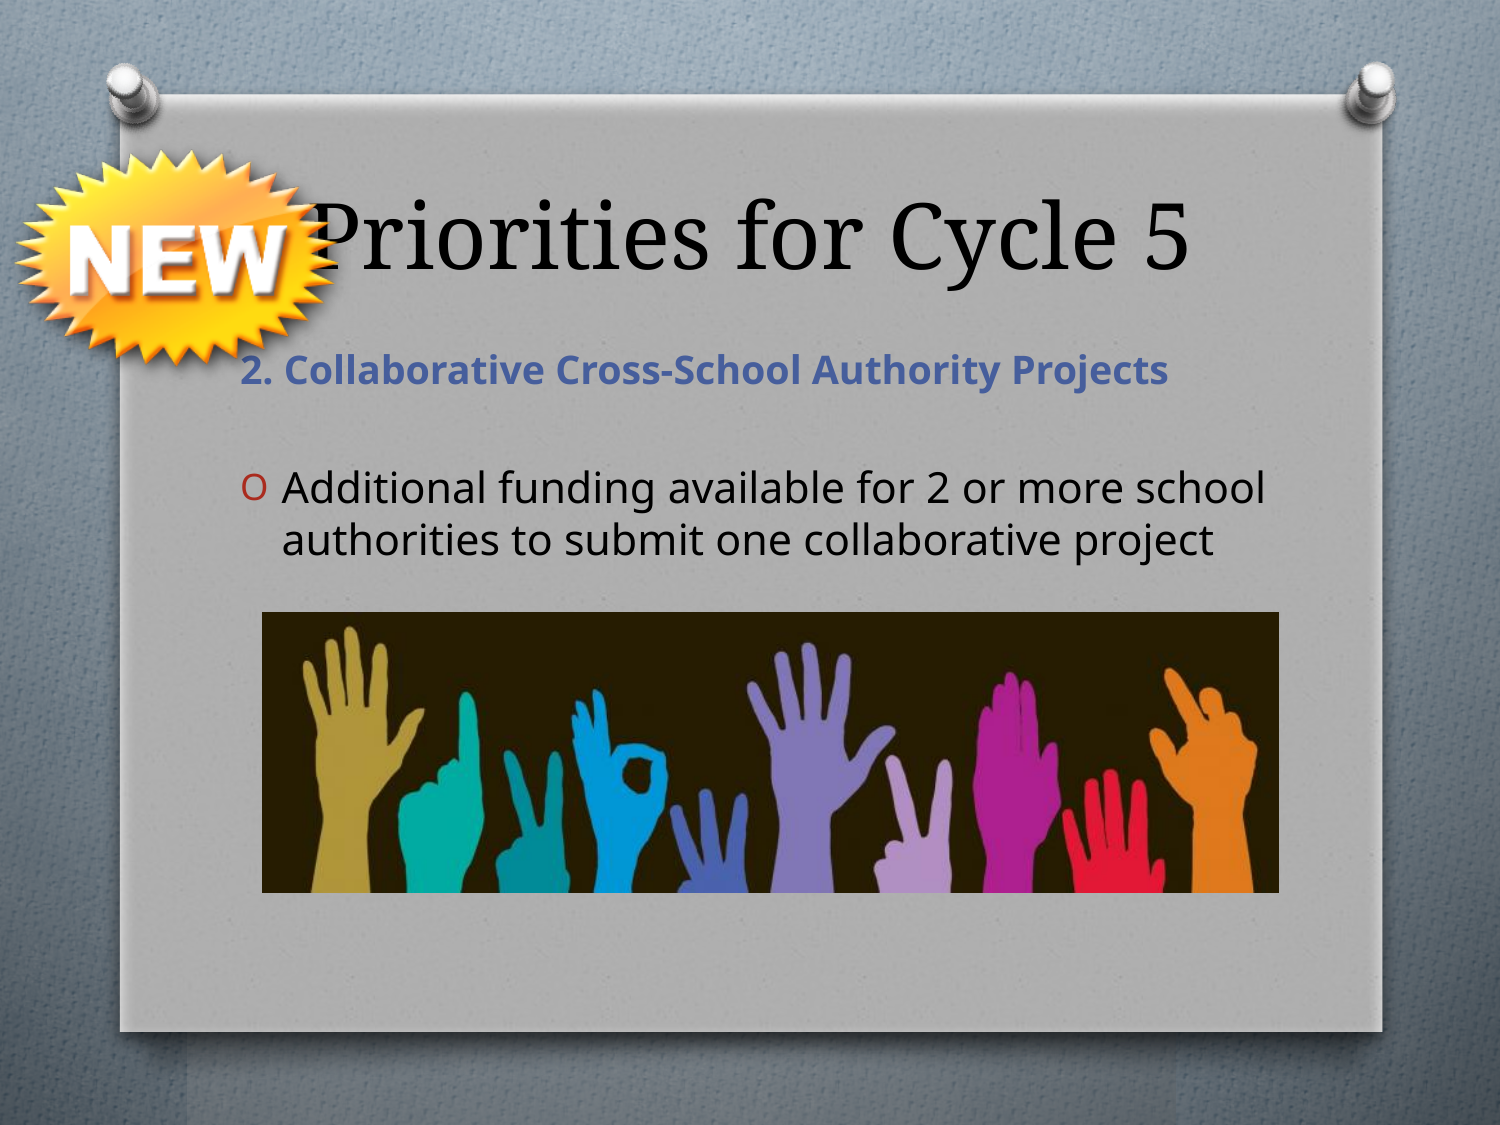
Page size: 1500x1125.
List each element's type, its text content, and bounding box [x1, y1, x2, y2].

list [262, 612, 1280, 894]
subtitle 2. Collaborative Cross-School Authority Projects Additional funding available for 2 or more school authorities to submit one collaborative project [225, 337, 1300, 588]
picture [0, 29, 351, 386]
picture [1317, 35, 1439, 156]
title Priorities for Cycle 5 [179, 134, 1323, 332]
